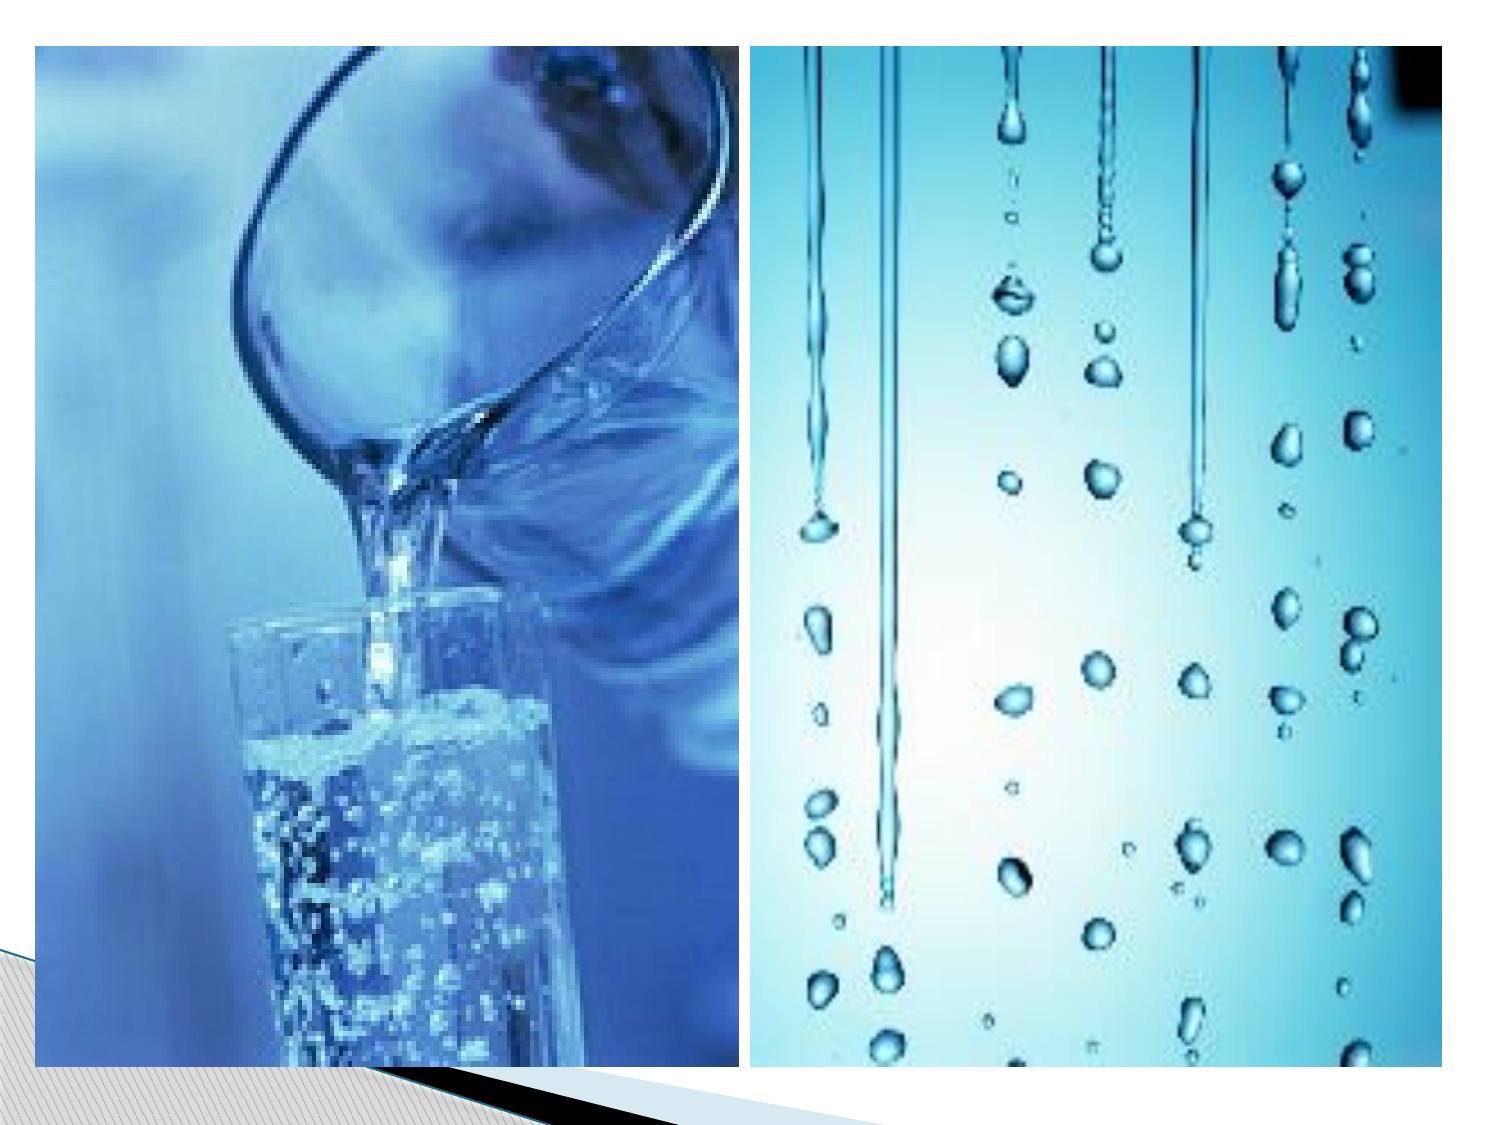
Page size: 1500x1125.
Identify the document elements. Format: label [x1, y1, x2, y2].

picture [34, 46, 739, 1067]
list [749, 46, 1442, 1067]
